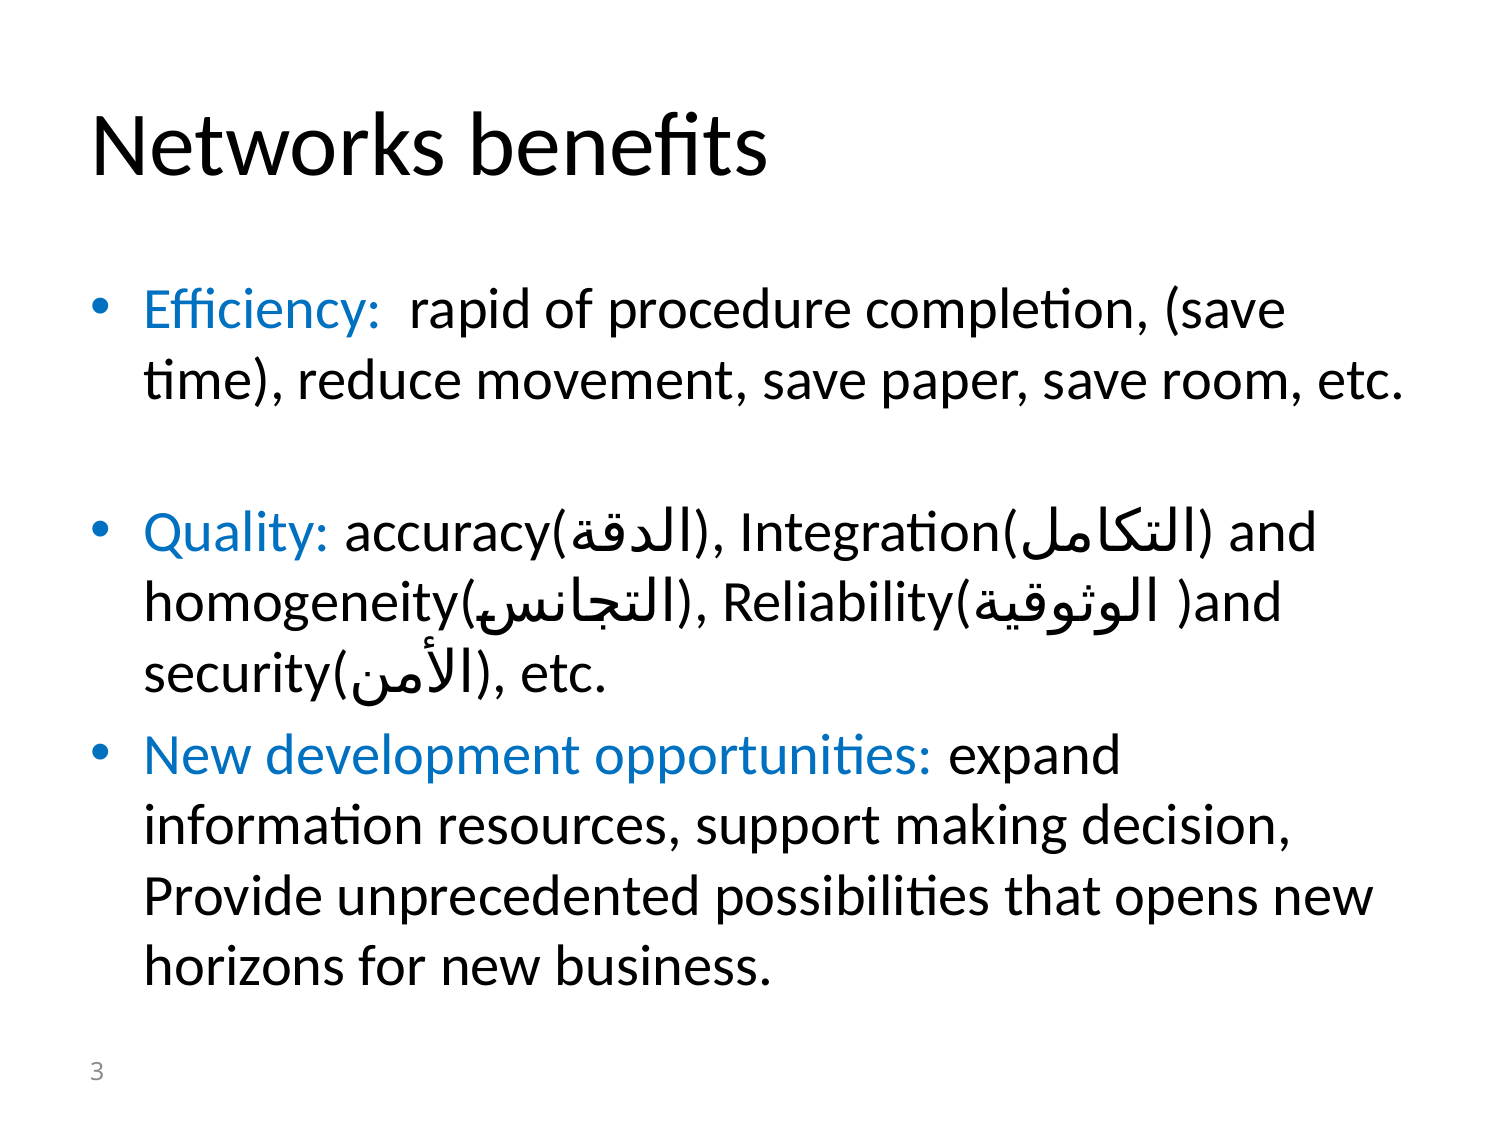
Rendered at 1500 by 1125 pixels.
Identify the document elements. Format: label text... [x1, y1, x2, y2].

title Networks benefits [75, 45, 1425, 233]
list Efficiency: rapid of procedure completion, (save time), reduce movement, save paper, save room, etc. Quality: accuracy(الدقة), Integration(التكامل) and homogeneity(التجانس), Reliability(الوثوقية )and security(الأمن), etc. New development opportunities: expand information resources, support making decision, Provide unprecedented possibilities that opens new horizons for new business. [75, 262, 1425, 1005]
slide_number 3 [75, 1042, 425, 1103]
